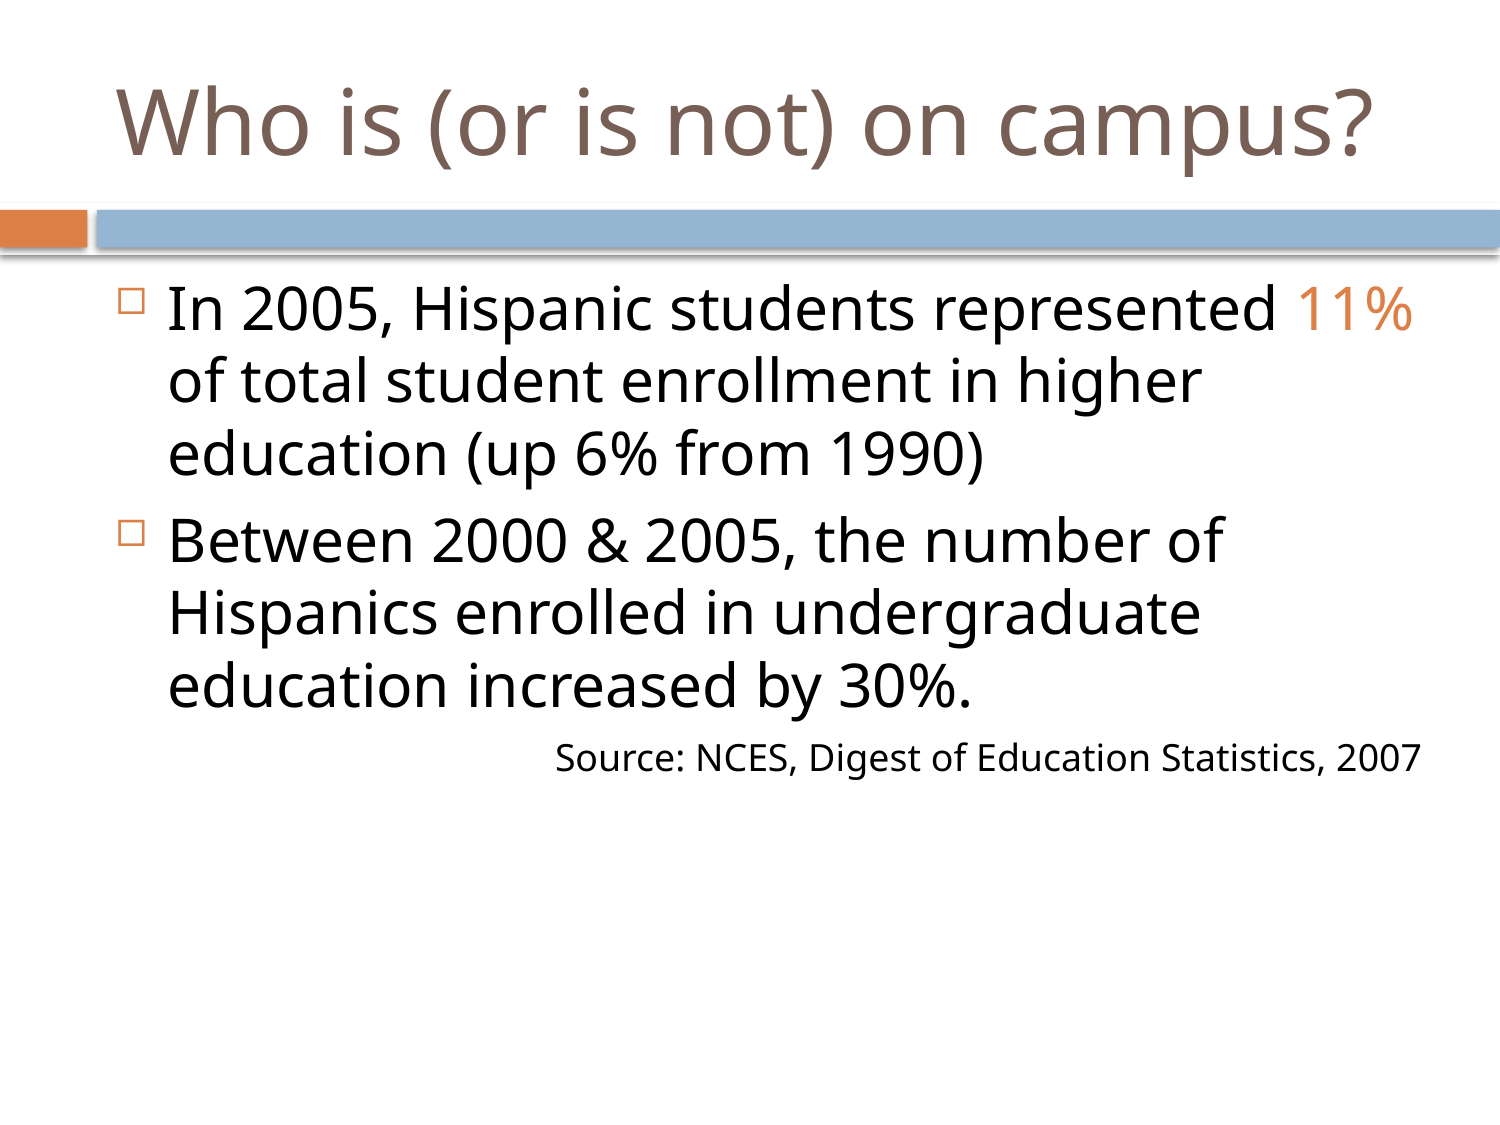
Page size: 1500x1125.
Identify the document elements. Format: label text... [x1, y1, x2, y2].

list In 2005, Hispanic students represented 11% of total student enrollment in higher education (up 6% from 1990) Between 2000 & 2005, the number of Hispanics enrolled in undergraduate education increased by 30%. Source: NCES, Digest of Education Statistics, 2007 [100, 262, 1439, 1001]
title Who is (or is not) on campus? [100, 37, 1439, 201]
